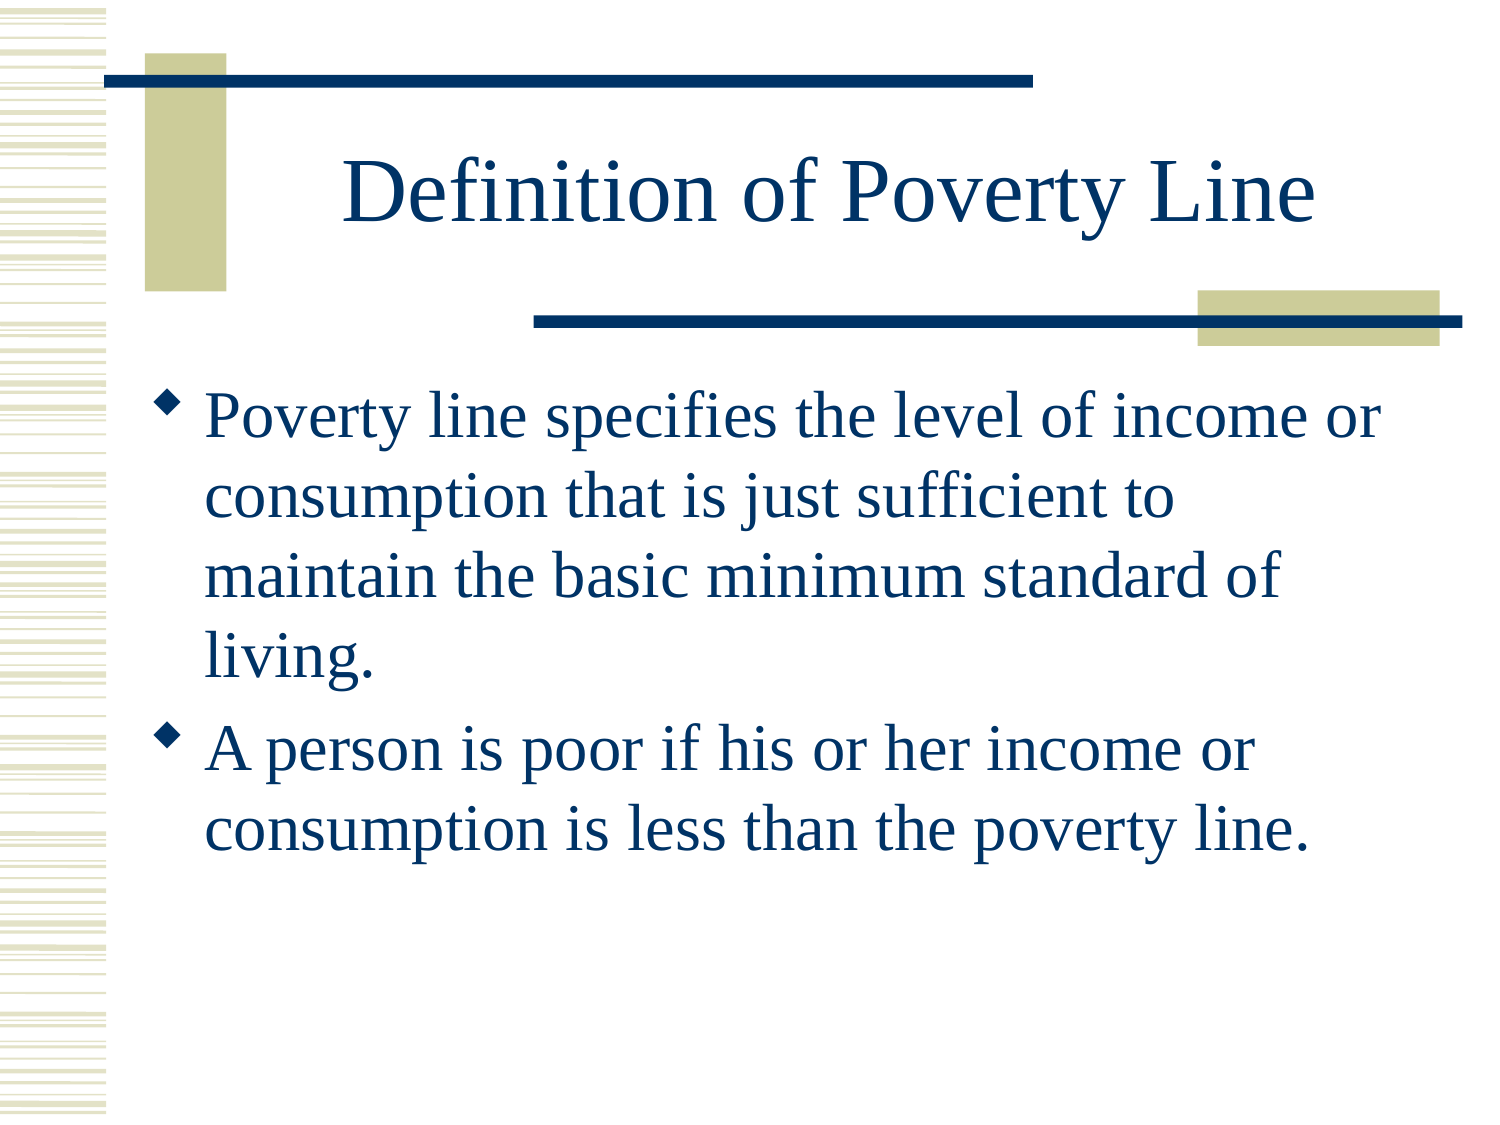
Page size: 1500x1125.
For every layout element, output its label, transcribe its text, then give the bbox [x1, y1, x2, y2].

title Definition of Poverty Line [224, 99, 1436, 288]
list Poverty line specifies the level of income or consumption that is just sufficient to maintain the basic minimum standard of living. A person is poor if his or her income or consumption is less than the poverty line. [132, 363, 1439, 1001]
